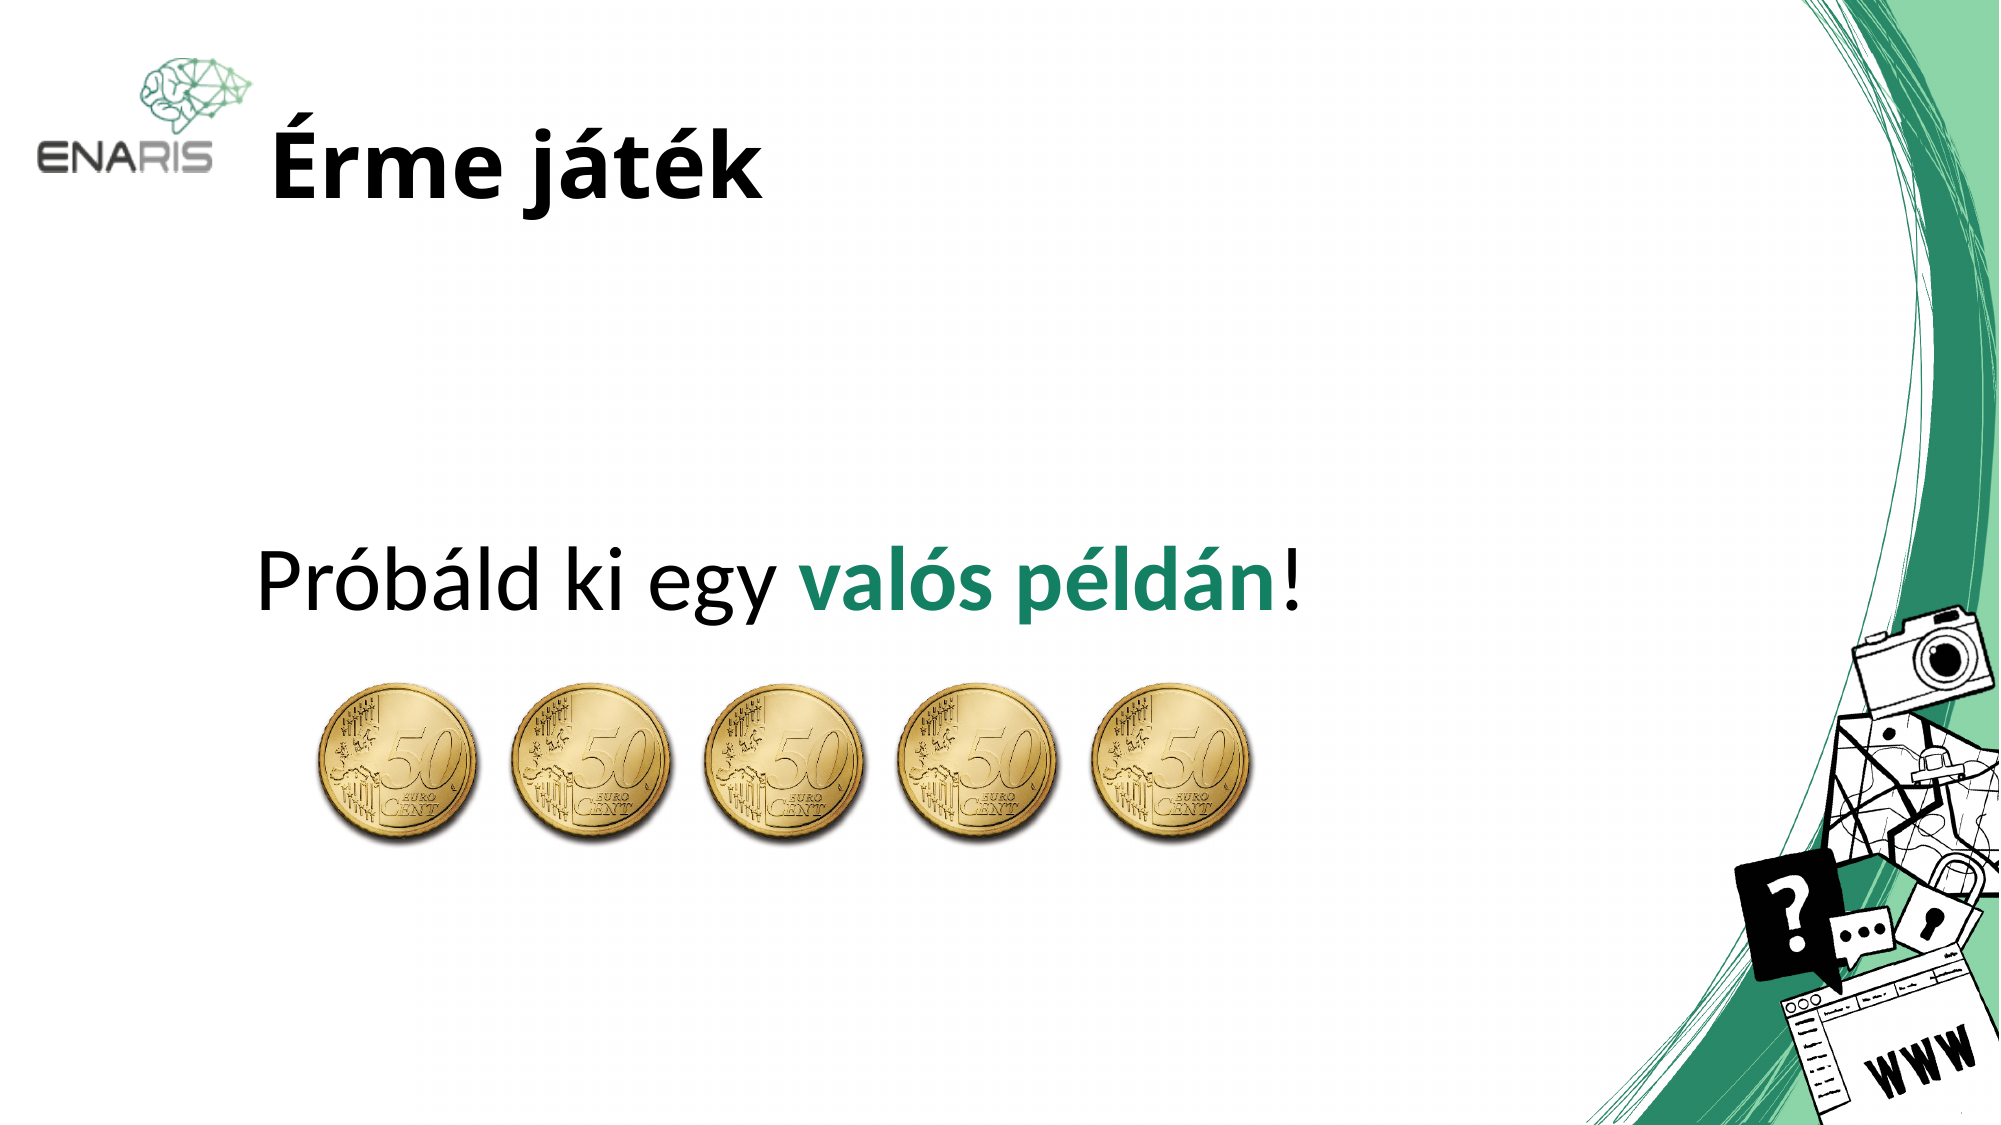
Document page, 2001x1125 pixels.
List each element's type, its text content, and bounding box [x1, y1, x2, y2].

picture [311, 679, 486, 851]
picture [505, 678, 679, 851]
picture [1084, 678, 1259, 851]
picture [698, 680, 872, 852]
picture [37, 58, 254, 173]
picture [408, 0, 1999, 1125]
text_box Próbáld ki egy valós példán! [137, 299, 1425, 863]
picture [891, 678, 1065, 851]
title Érme játék [253, 59, 1863, 278]
